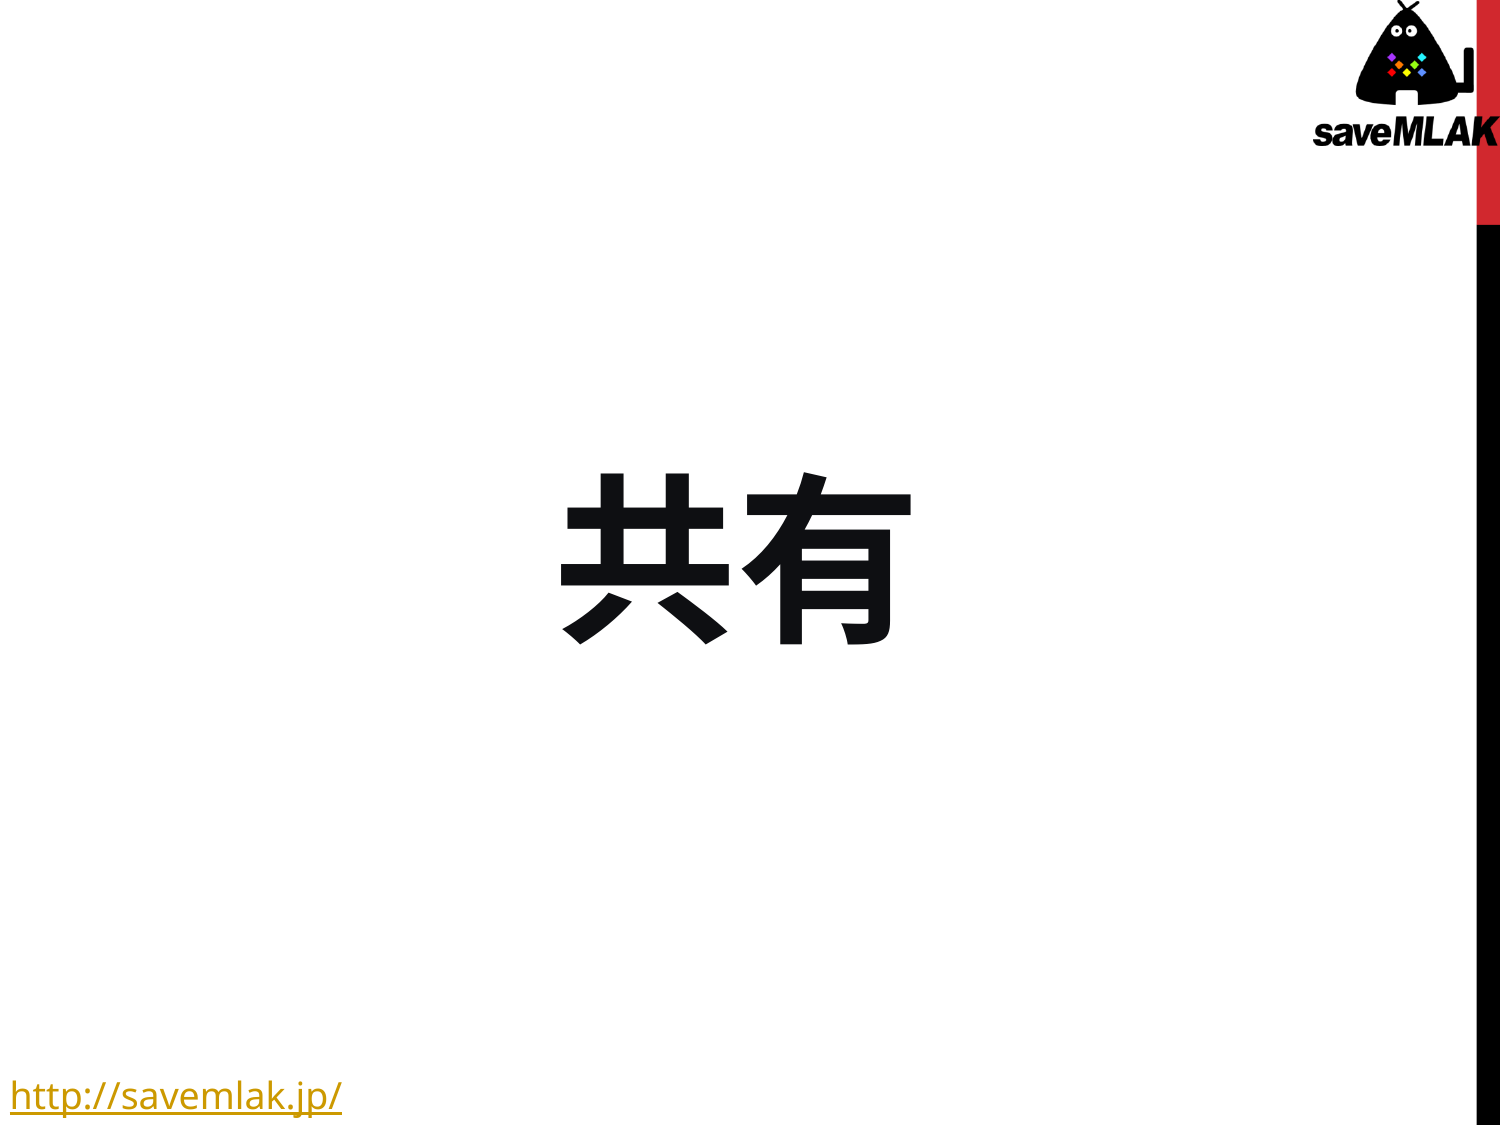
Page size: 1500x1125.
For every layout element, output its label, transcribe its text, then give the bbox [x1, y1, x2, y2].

text_box http://savemlak.jp/ [0, 1064, 358, 1125]
text_box 共有 [34, 349, 1440, 761]
picture [1313, 0, 1500, 146]
